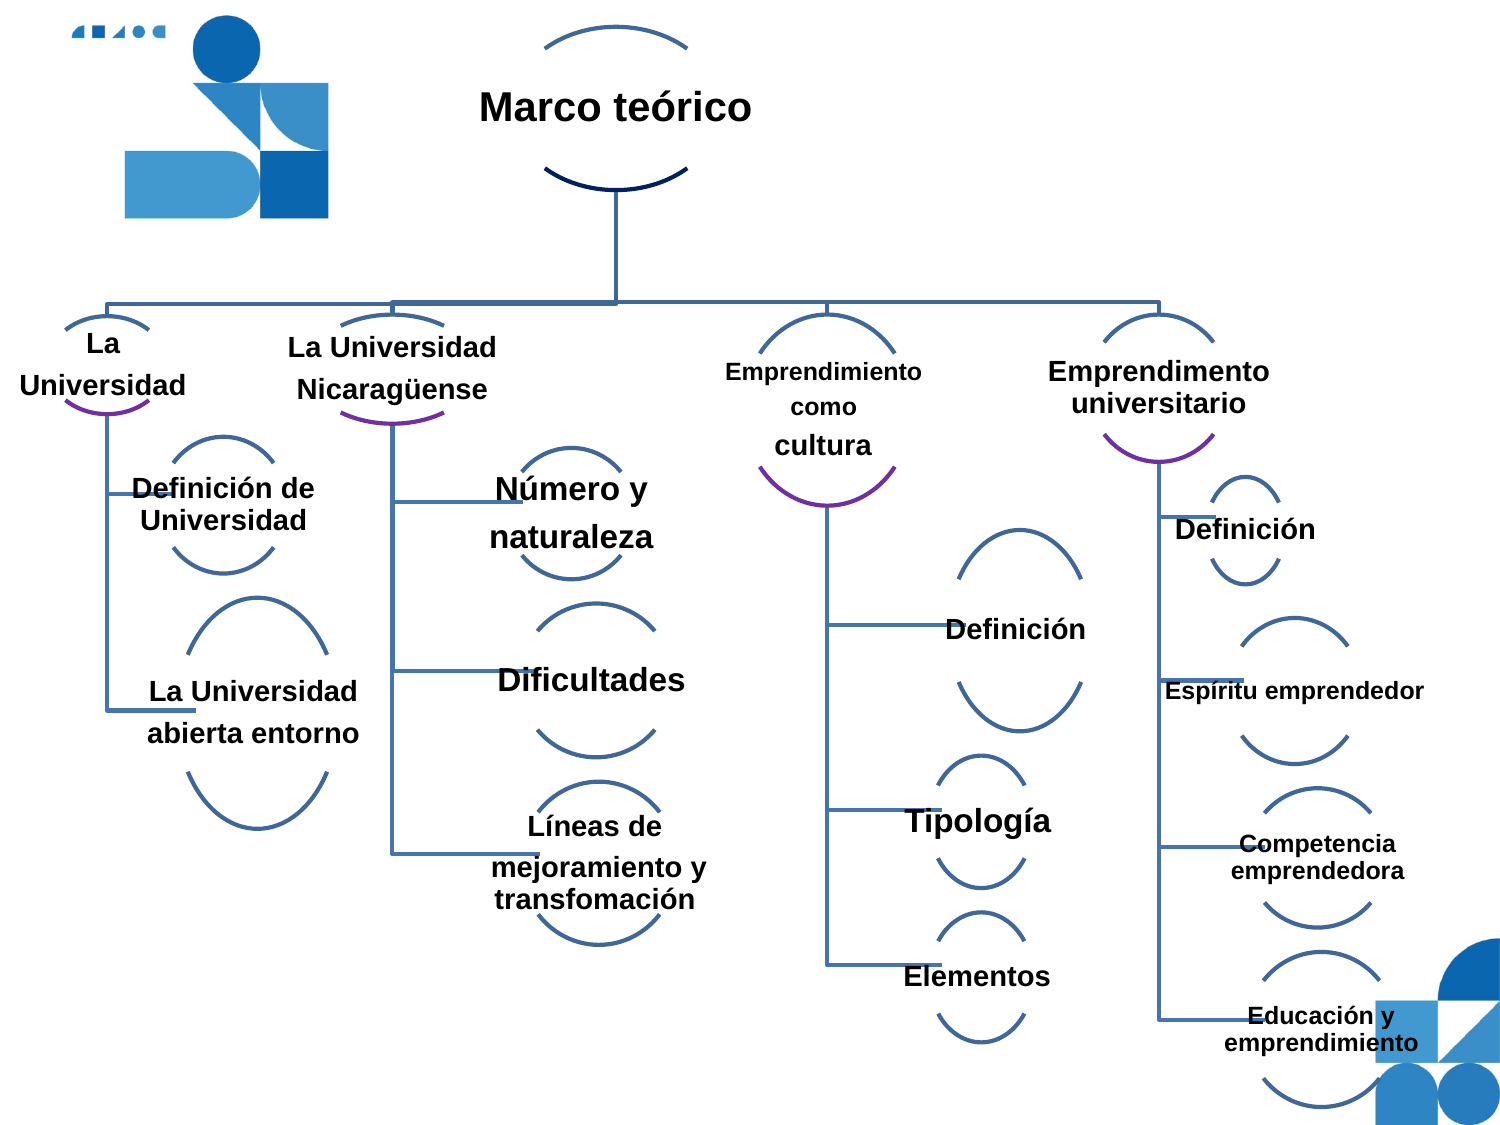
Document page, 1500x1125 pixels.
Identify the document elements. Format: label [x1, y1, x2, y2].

list [0, 0, 1500, 1125]
